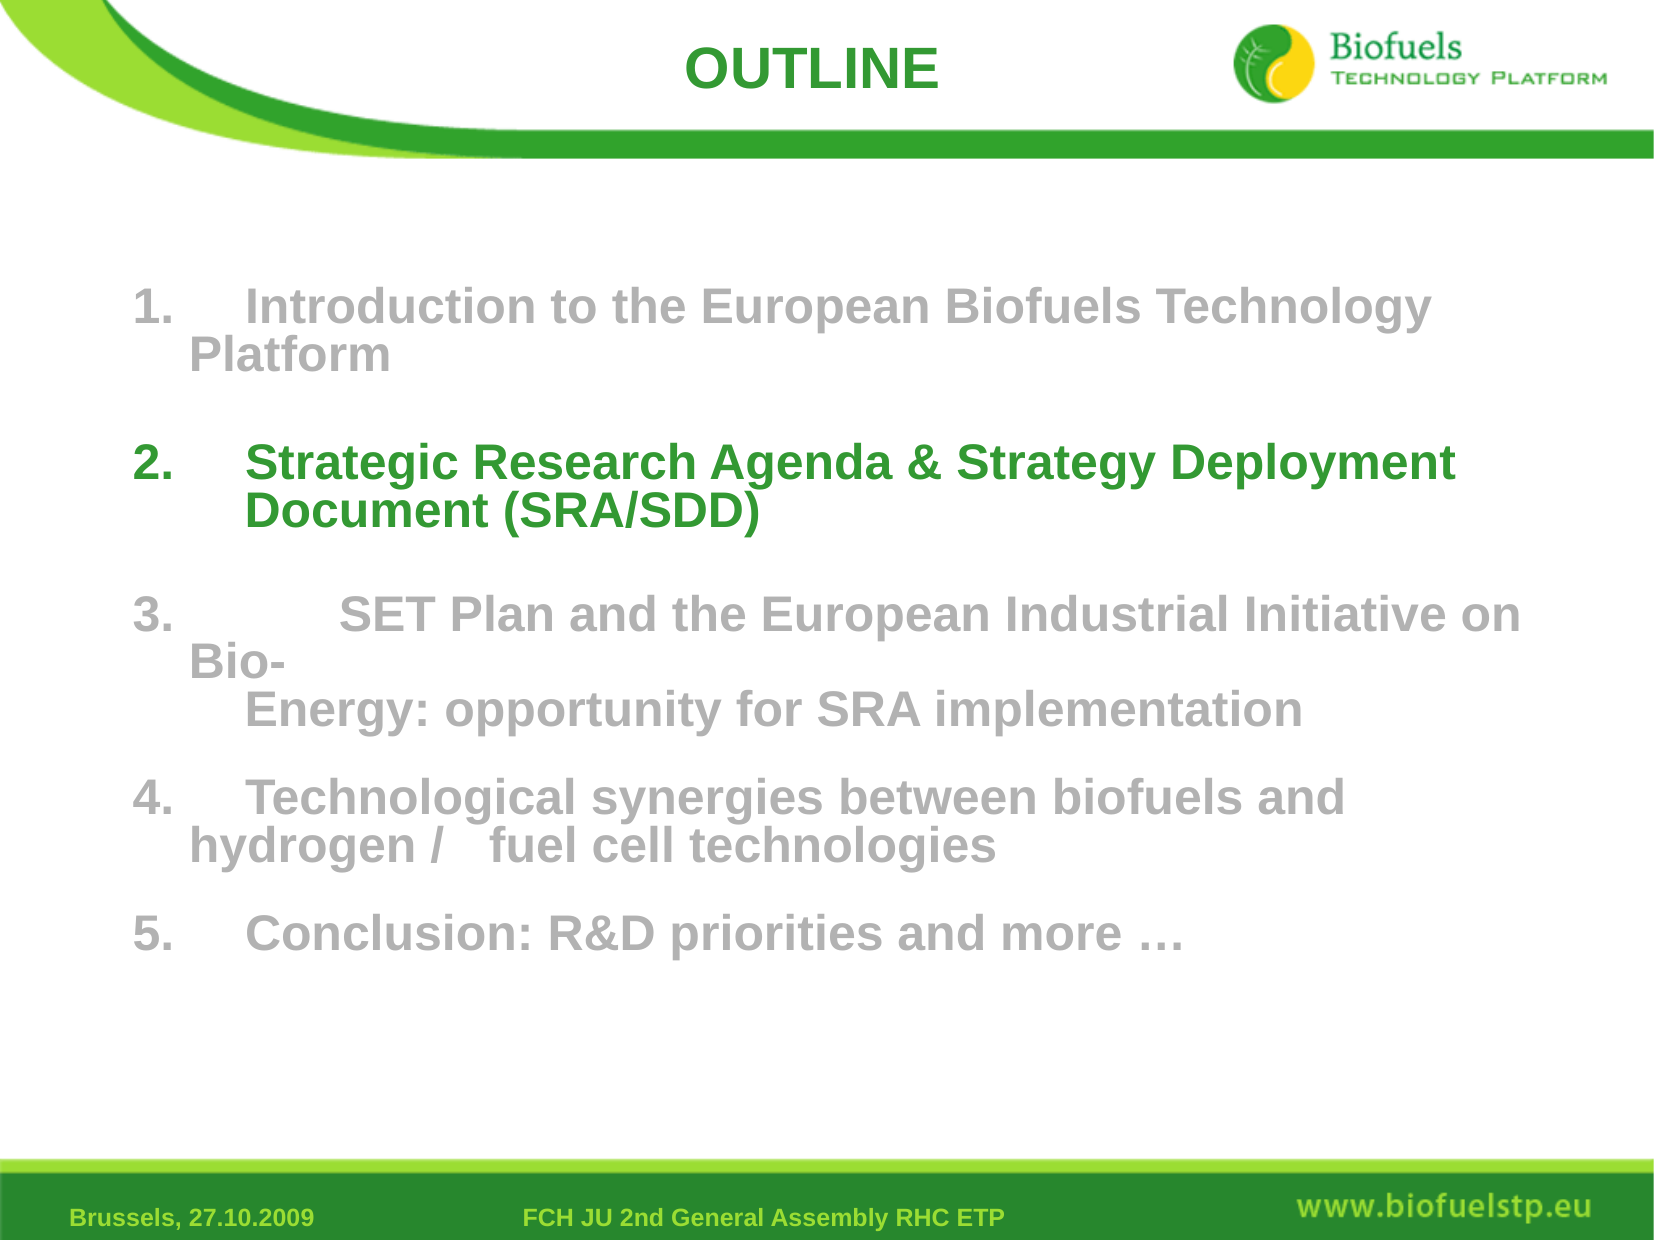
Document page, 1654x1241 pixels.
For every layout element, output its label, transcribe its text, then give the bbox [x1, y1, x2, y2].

text_box [374, 0, 1654, 125]
text_box [41, 224, 1654, 738]
picture [0, 0, 1654, 1240]
text_box OUTLINE [337, 29, 1288, 110]
text_box Introduction to the European Biofuels Technology Platform Strategic Research Agenda & Strategy Deployment Document (SRA/SDD) SET Plan and the European Industrial Initiative on Bio- Energy: opportunity for SRA implementation Technological synergies between biofuels and hydrogen / fuel cell technologies Conclusion: R&D priorities and more … [82, 277, 1595, 968]
